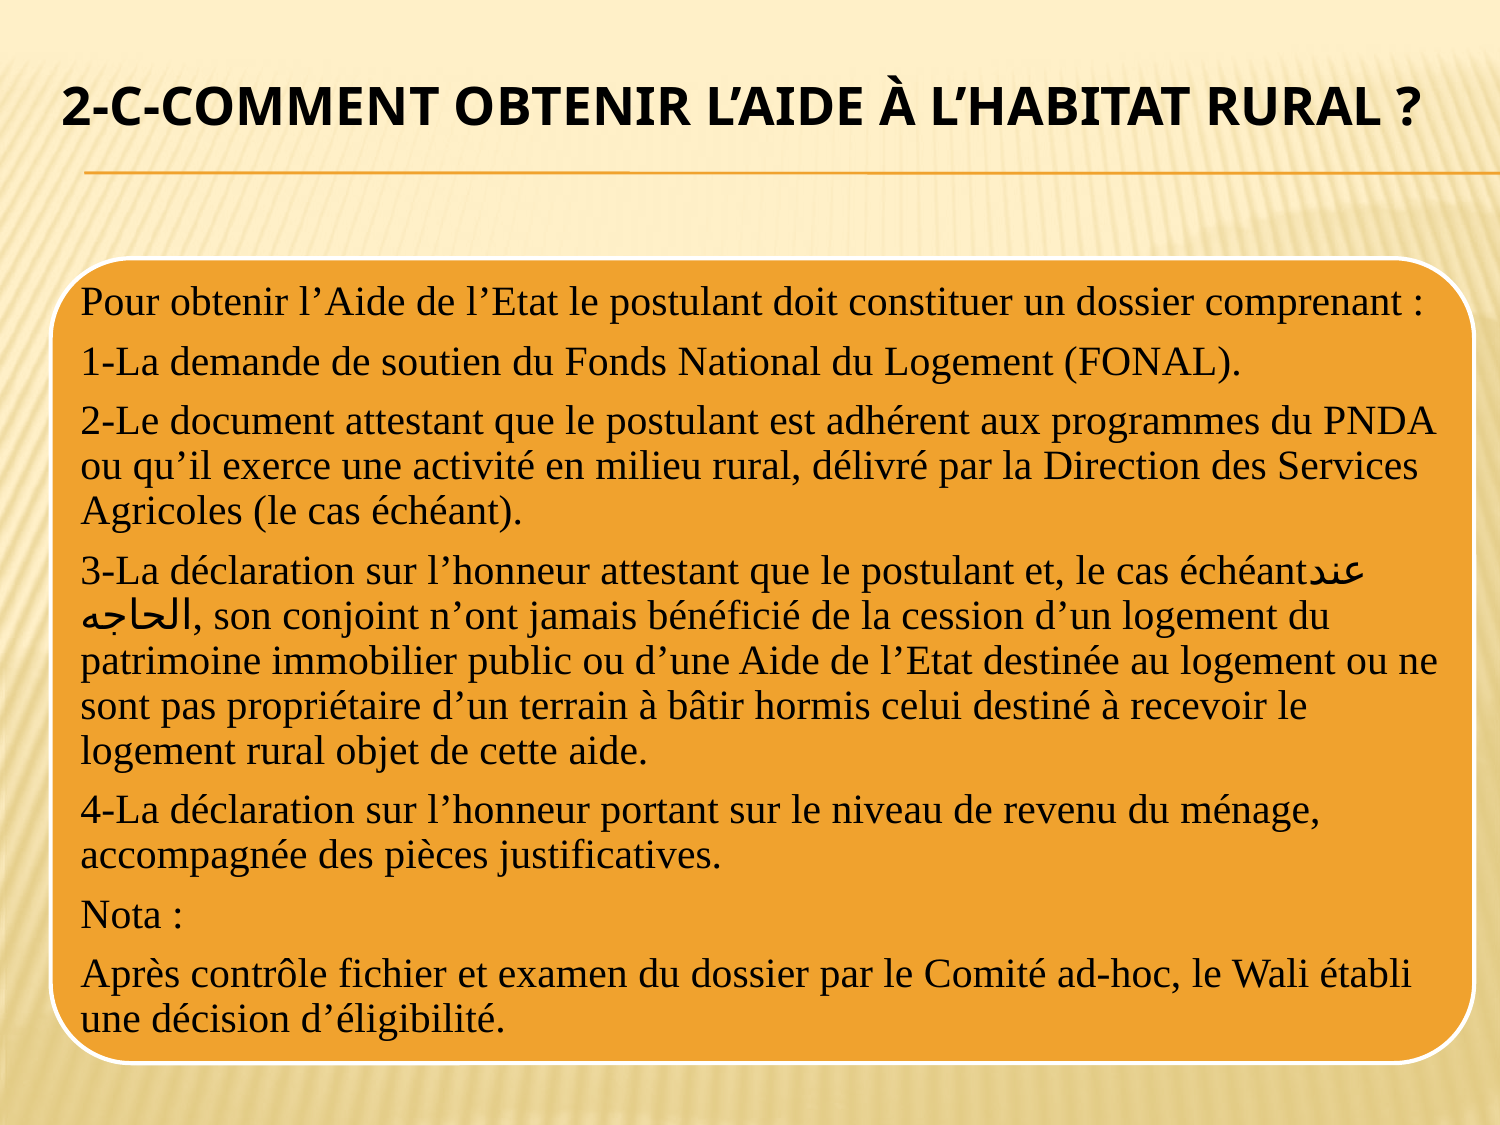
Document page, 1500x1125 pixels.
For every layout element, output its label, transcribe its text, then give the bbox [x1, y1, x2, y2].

title 2-C-Comment obtenir l’Aide à l’habitat rural ? [46, 35, 1472, 173]
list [49, 254, 1476, 1067]
